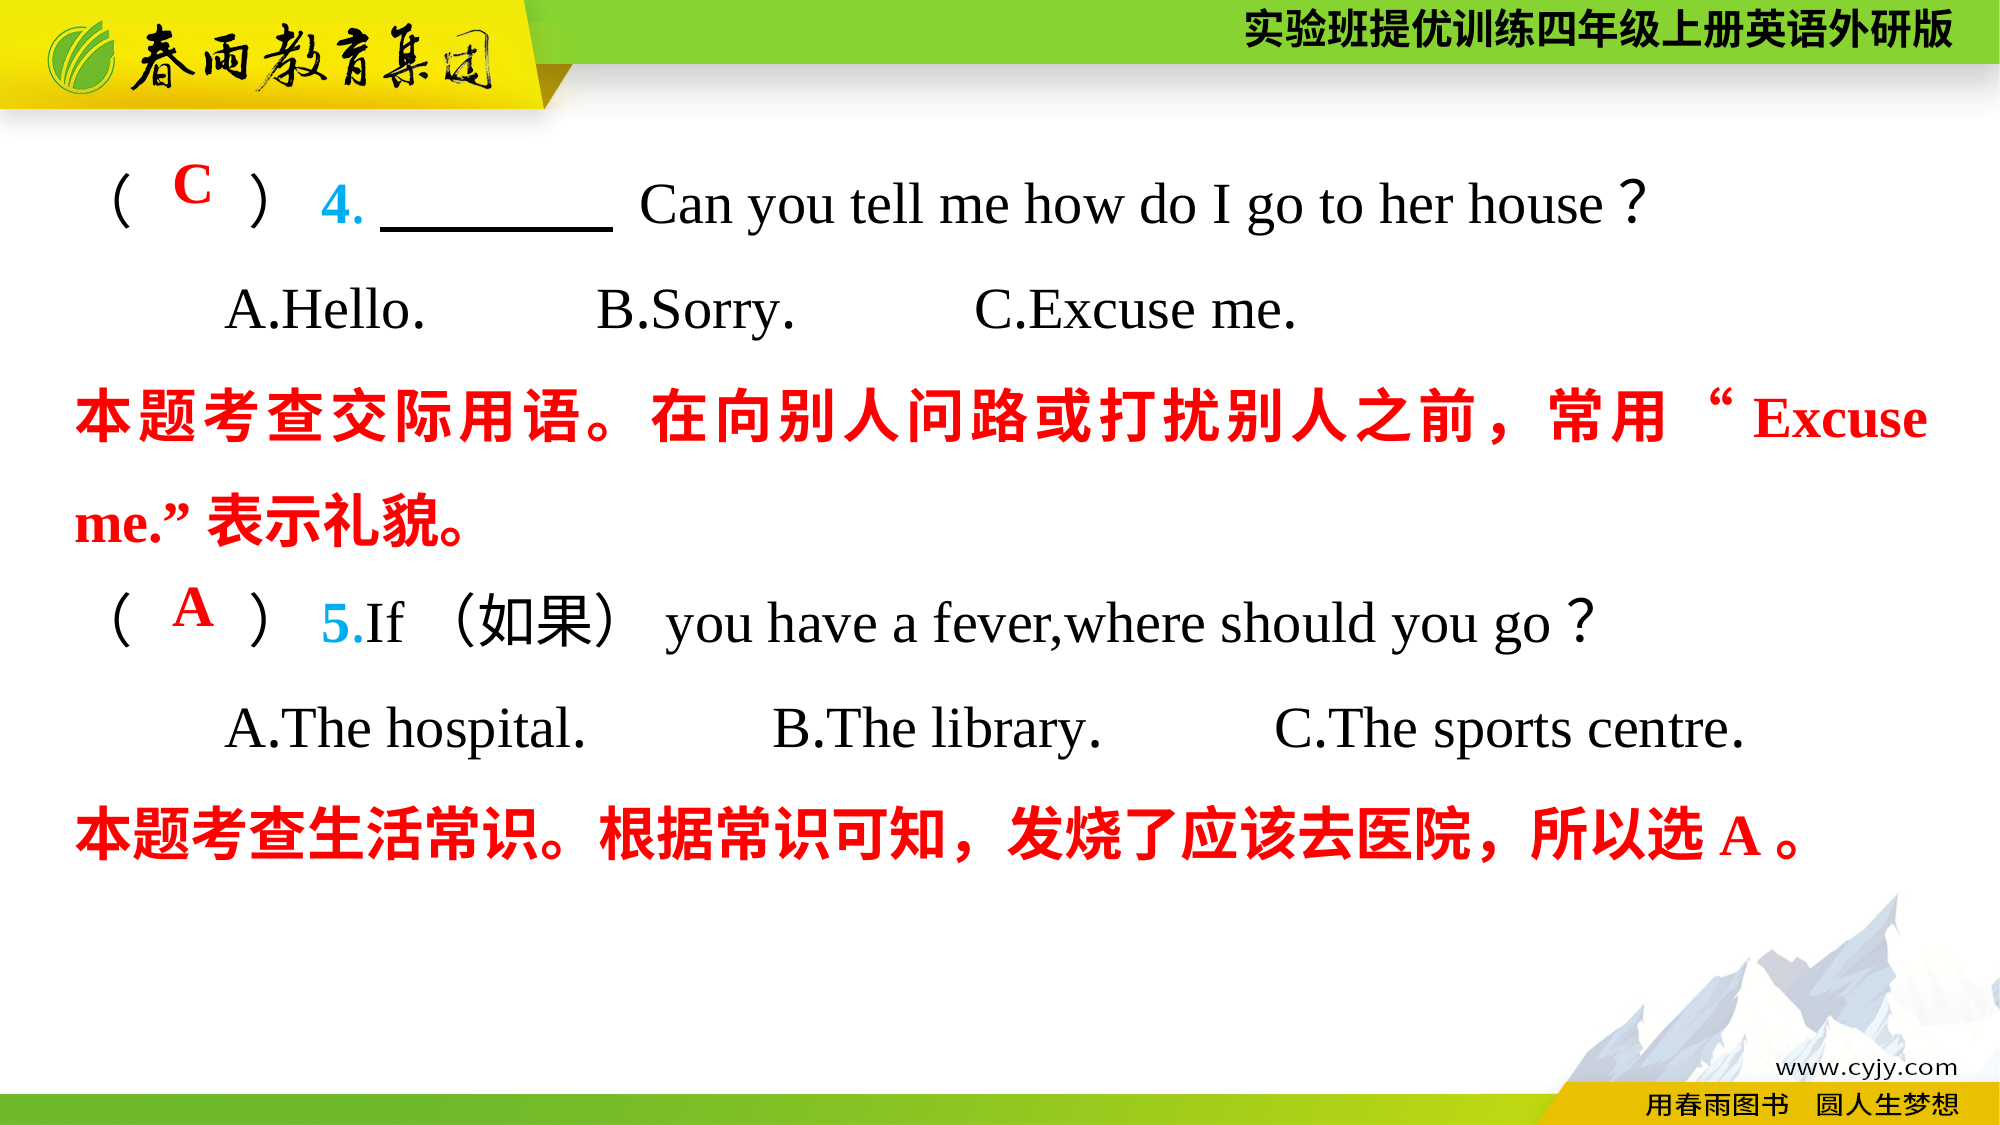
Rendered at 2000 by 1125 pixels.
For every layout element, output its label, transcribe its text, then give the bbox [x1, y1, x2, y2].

text_box 本题考查交际用语。在向别人问路或打扰别人之前，常用“Excuse me.”表示礼貌。 [59, 336, 1944, 562]
text_box C [157, 137, 230, 223]
list （ ）4. Can you tell me how do I go to her house？ A.Hello. B.Sorry. C.Excuse me. （ ）5.If（如果）you have a fever,where should you go？ A.The hospital. B.The library. C.The sports centre. [59, 562, 1944, 754]
list （ ）4. Can you tell me how do I go to her house？ A.Hello. B.Sorry. C.Excuse me. （ ）5.If（如果）you have a fever,where should you go？ A.The hospital. B.The library. C.The sports centre. [59, 122, 1944, 336]
picture [0, 0, 2000, 1125]
text_box A [157, 561, 230, 646]
text_box 本题考查生活常识。根据常识可知，发烧了应该去医院，所以选A。 [59, 754, 1944, 875]
